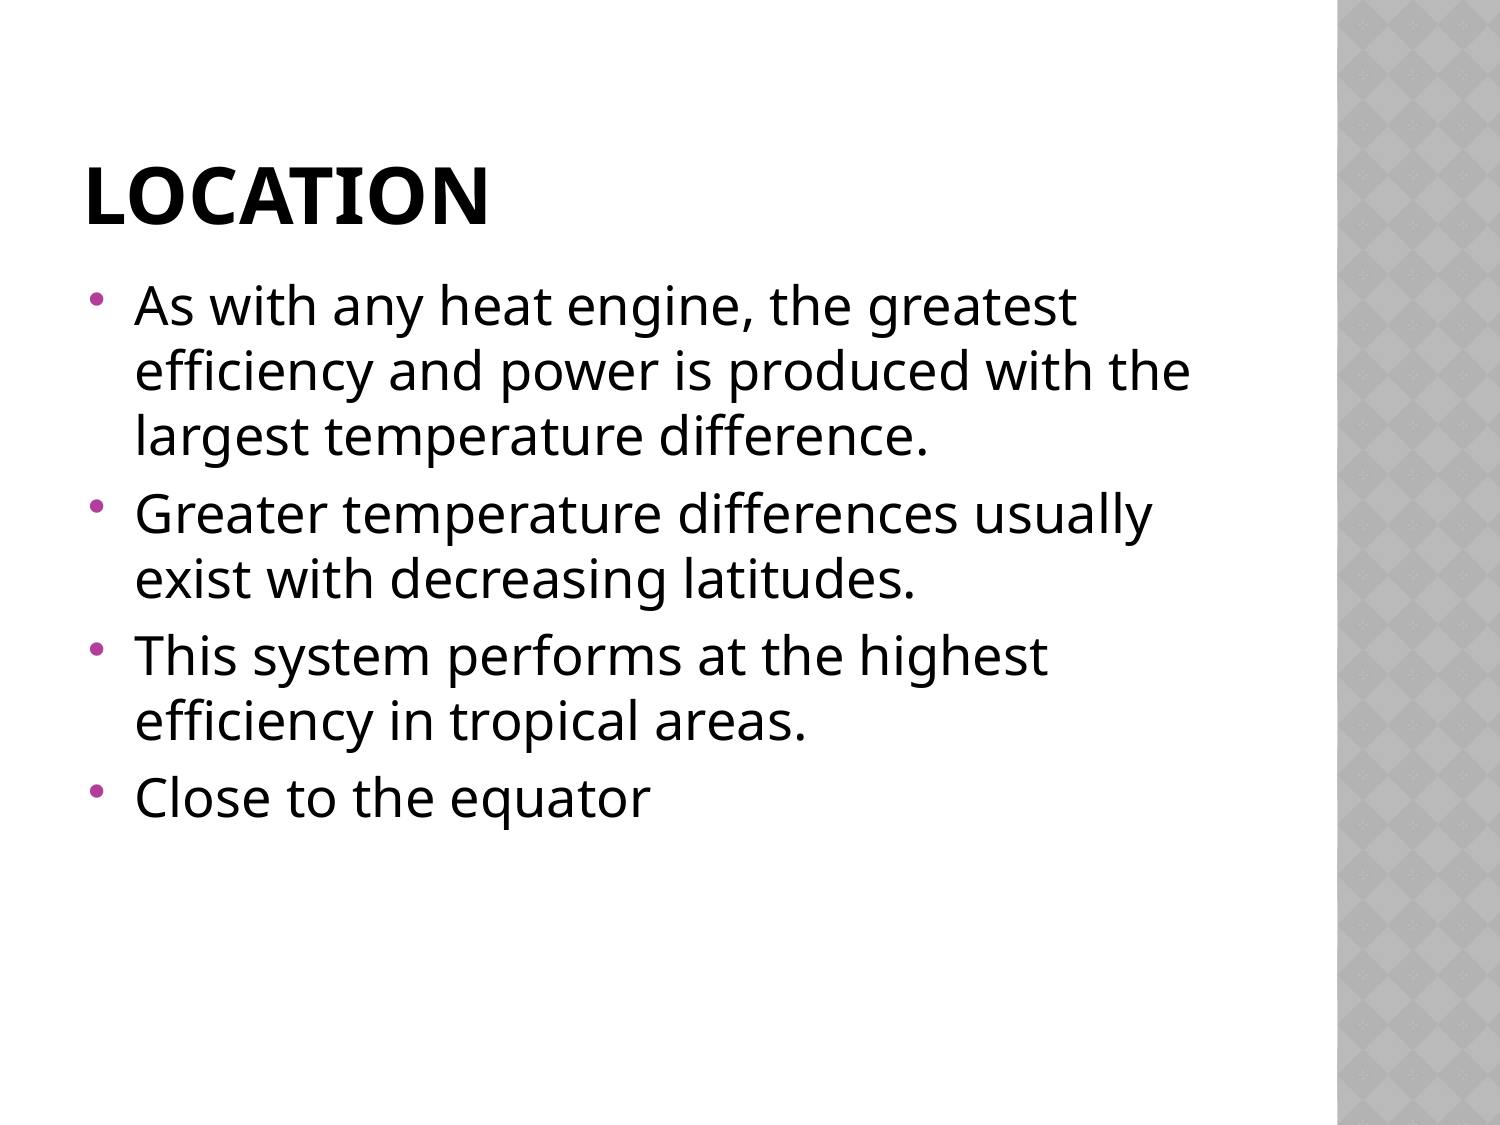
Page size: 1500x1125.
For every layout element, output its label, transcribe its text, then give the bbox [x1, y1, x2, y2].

list As with any heat engine, the greatest efficiency and power is produced with the largest temperature difference. Greater temperature differences usually exist with decreasing latitudes. This system performs at the highest efficiency in tropical areas. Close to the equator [74, 263, 1263, 1060]
title Location [75, 52, 1263, 240]
